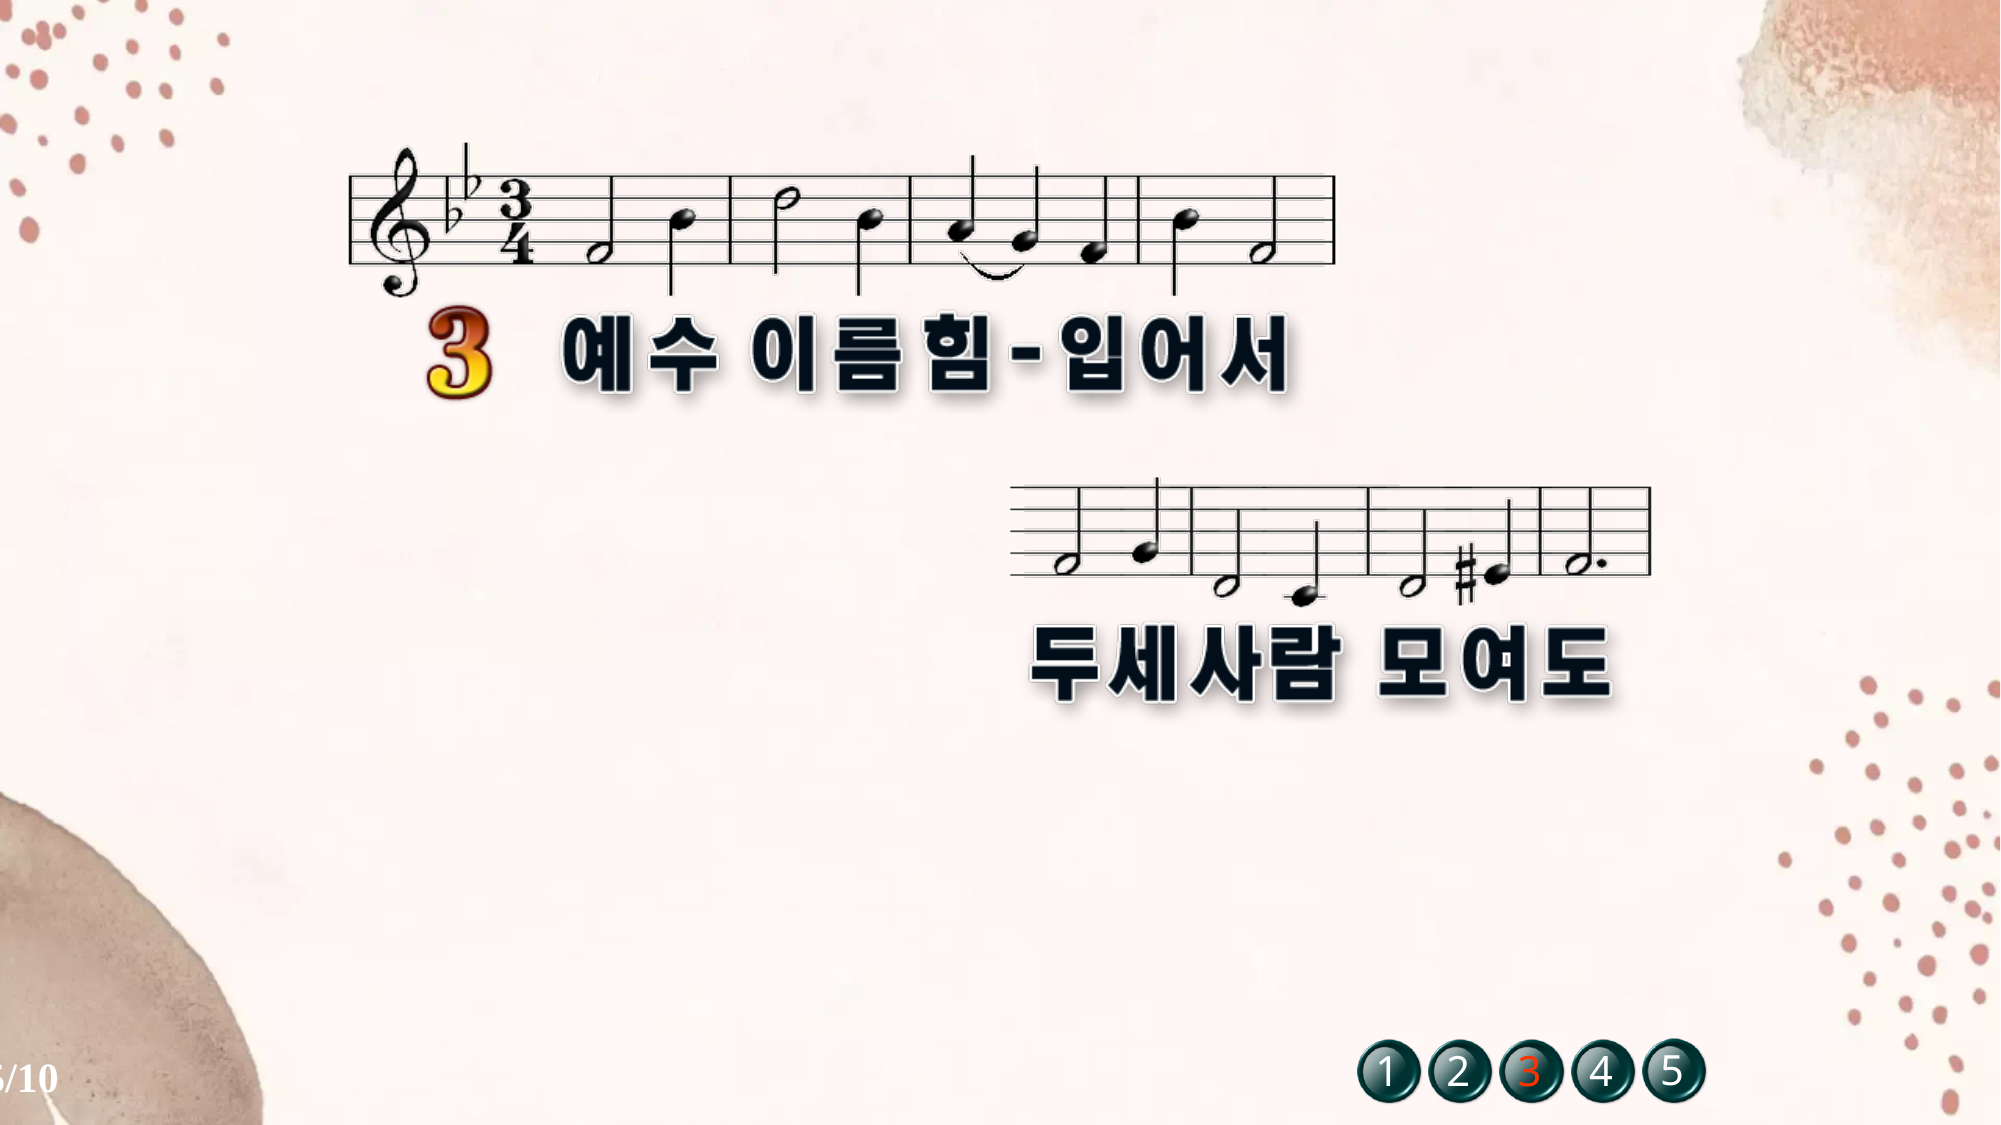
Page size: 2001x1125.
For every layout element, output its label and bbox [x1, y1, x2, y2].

text_box [1425, 1035, 1496, 1106]
text_box [1568, 1035, 1638, 1106]
text_box [1496, 1035, 1567, 1106]
text_box [1639, 1034, 1709, 1106]
picture [0, 0, 2001, 1125]
text_box [1354, 1035, 1424, 1106]
